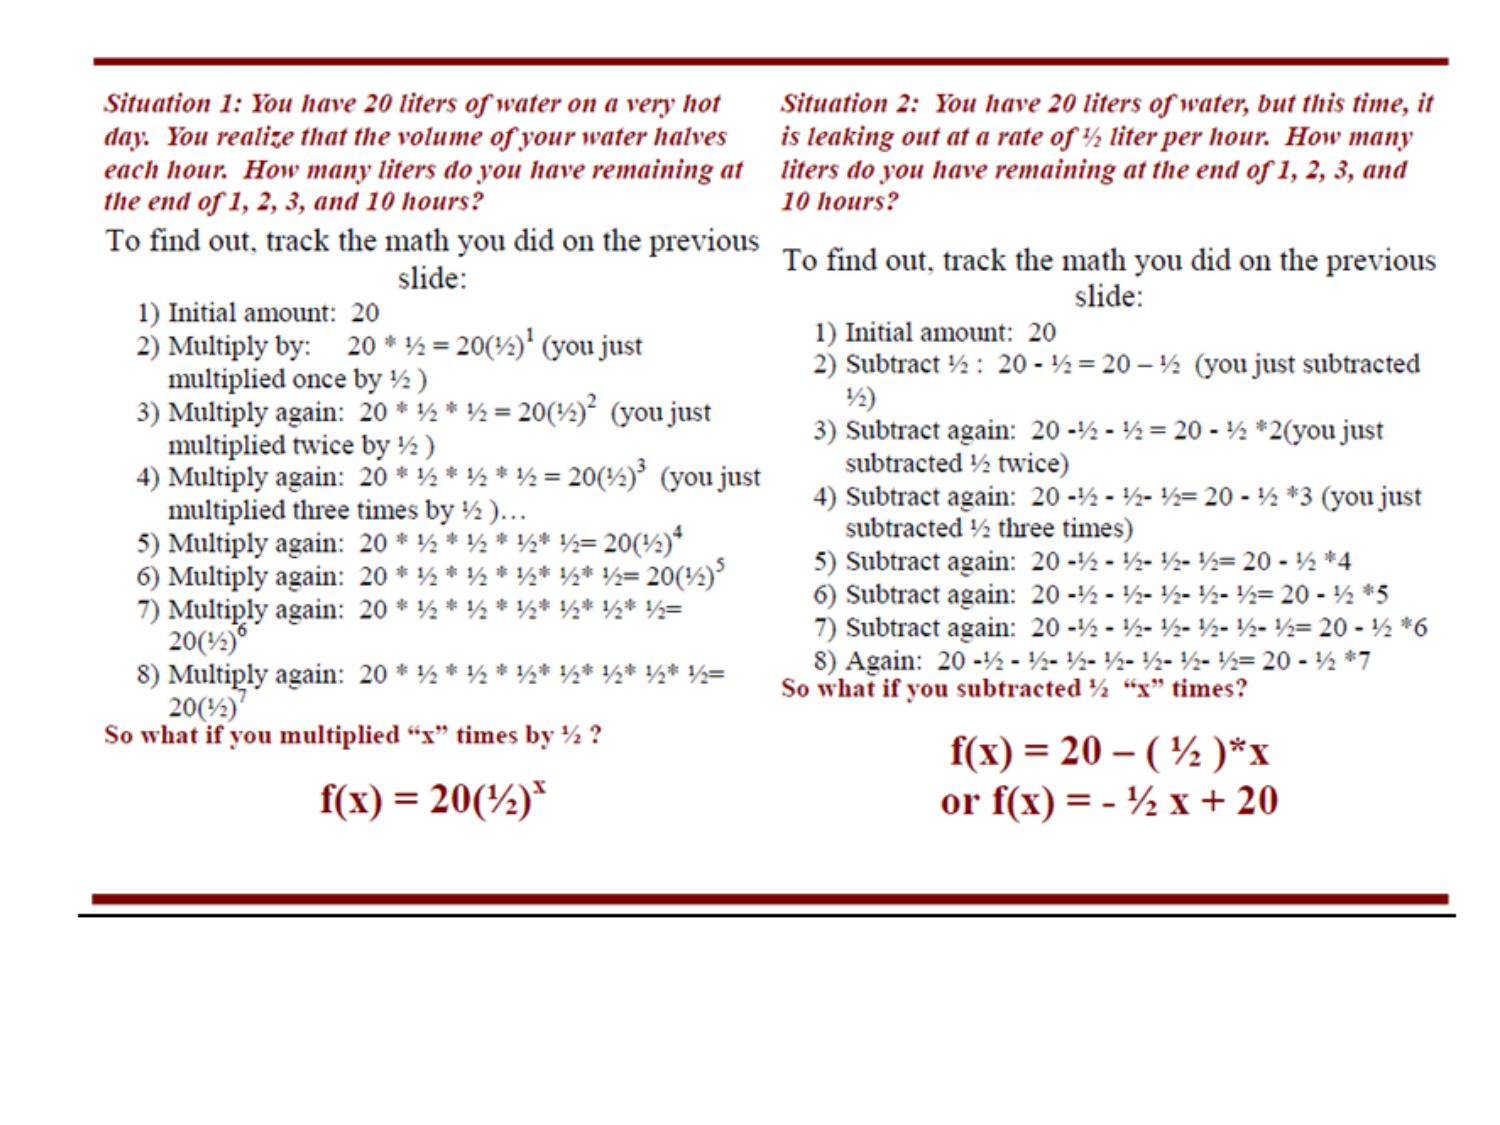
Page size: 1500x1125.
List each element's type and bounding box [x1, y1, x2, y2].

picture [74, 49, 1475, 938]
